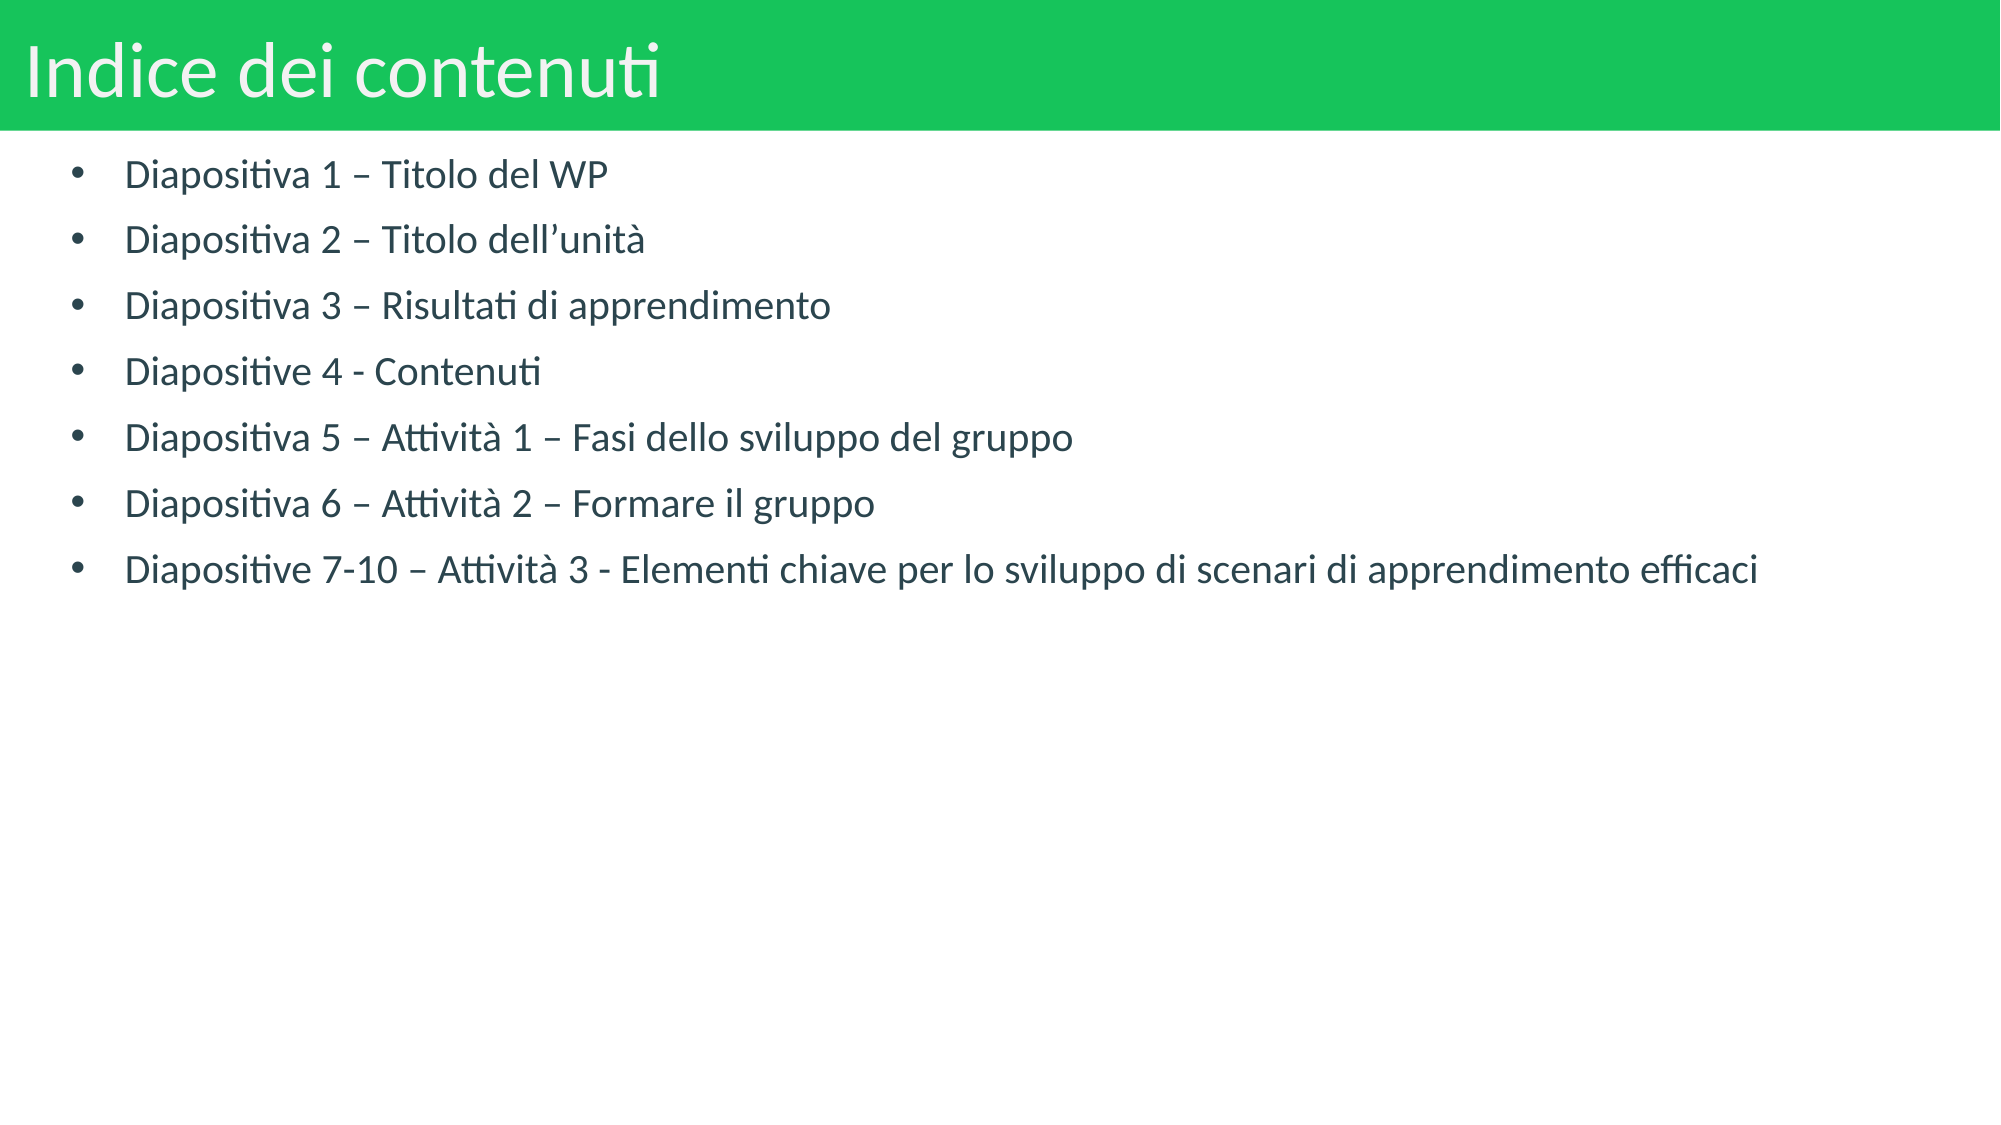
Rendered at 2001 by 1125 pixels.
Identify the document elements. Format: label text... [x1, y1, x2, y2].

title Indice dei contenuti [16, 13, 1976, 131]
list Diapositiva 1 – Titolo del WP Diapositiva 2 – Titolo dell’unità Diapositiva 3 – Risultati di apprendimento Diapositive 4 - Contenuti Diapositiva 5 – Attività 1 – Fasi dello sviluppo del gruppo Diapositiva 6 – Attività 2 – Formare il gruppo Diapositive 7-10 – Attività 3 - Elementi chiave per lo sviluppo di scenari di apprendimento efficaci [16, 144, 1976, 1108]
